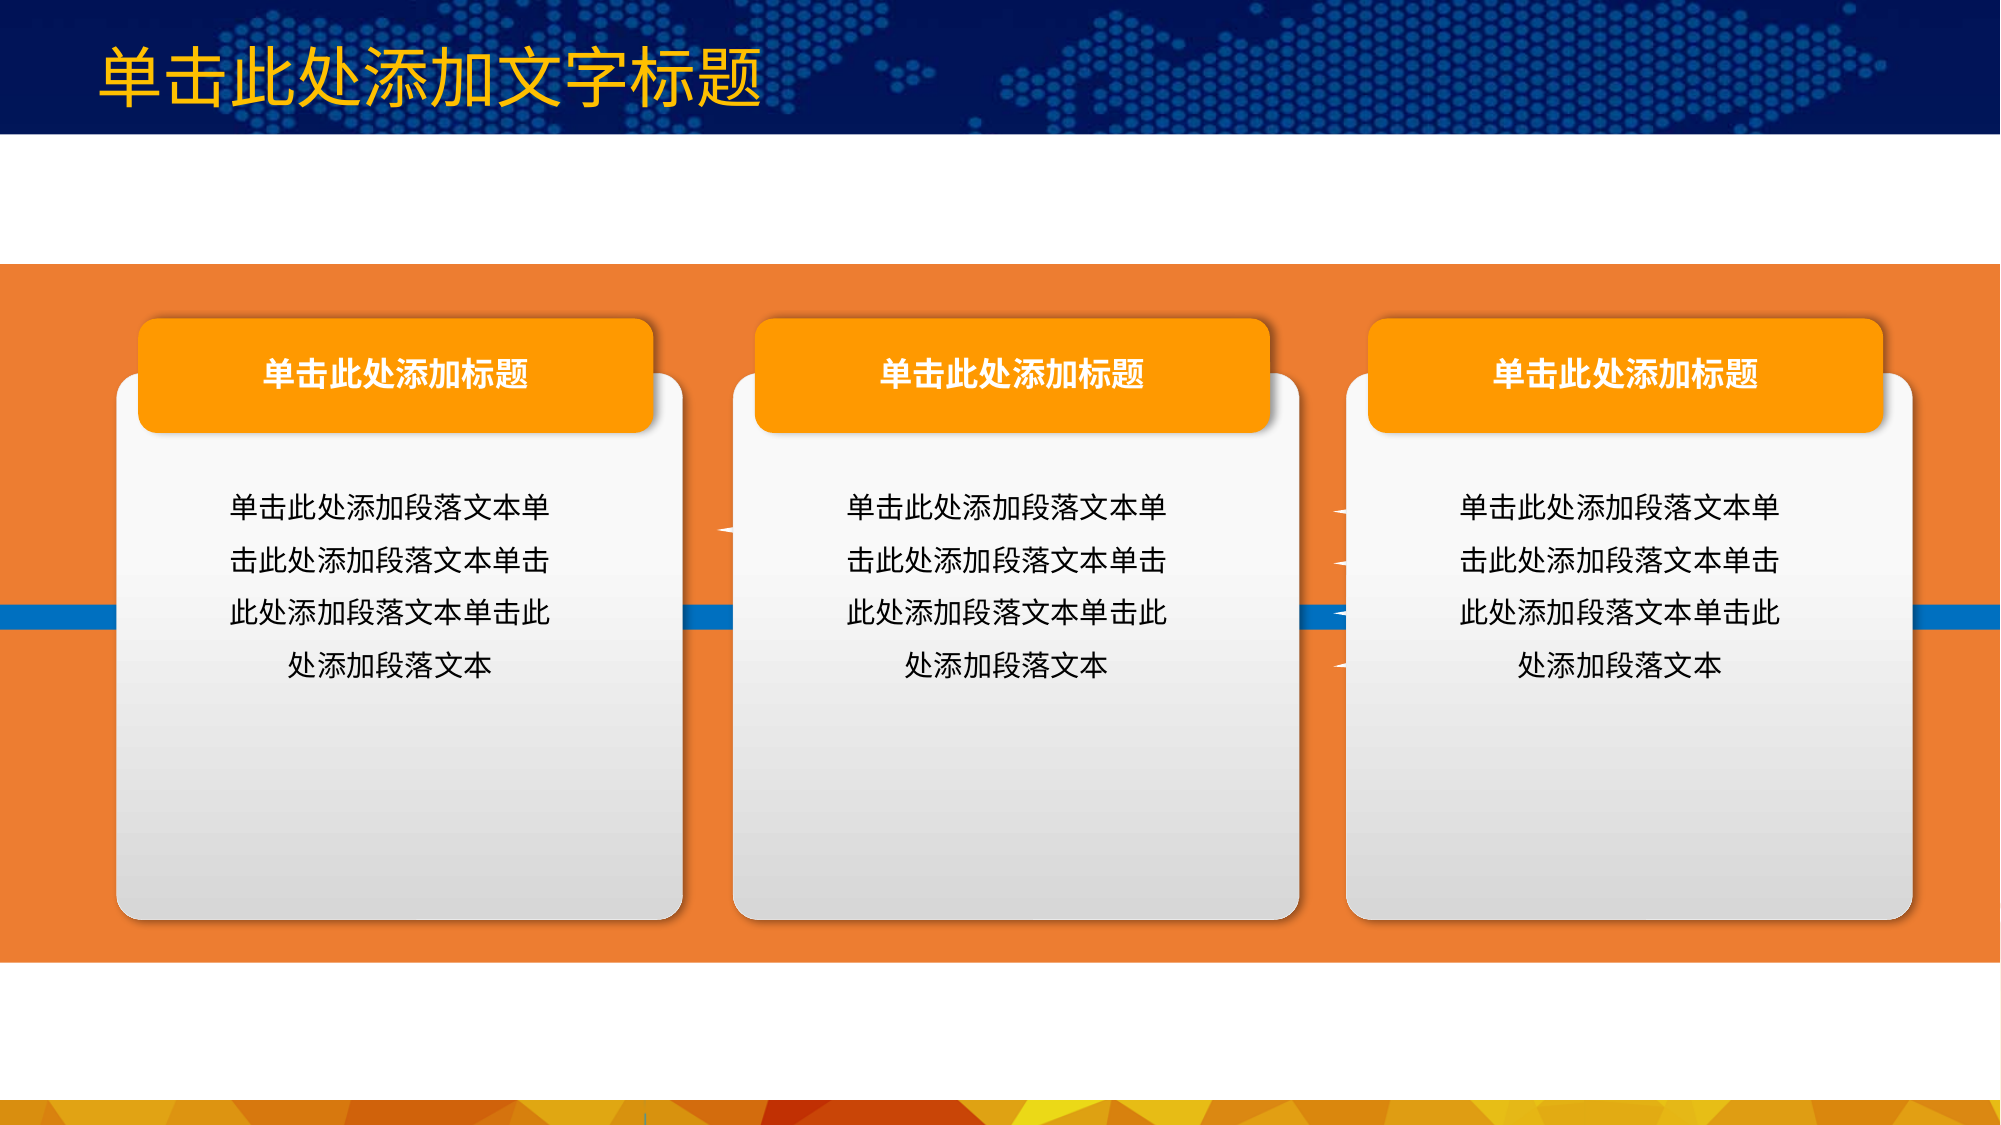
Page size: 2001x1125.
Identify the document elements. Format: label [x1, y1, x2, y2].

text_box [1333, 611, 1344, 616]
text_box [0, 263, 2000, 617]
text_box [1333, 561, 1344, 566]
text_box [0, 618, 2000, 964]
text_box [1333, 663, 1344, 668]
text_box [1332, 509, 1344, 514]
text_box [138, 318, 654, 433]
text_box [754, 318, 1271, 433]
picture [0, 863, 2001, 1125]
text_box [716, 527, 730, 533]
picture [0, 0, 2000, 134]
text_box [1346, 373, 1913, 920]
text_box [1367, 318, 1884, 433]
text_box [116, 373, 683, 920]
text_box [733, 373, 1300, 920]
